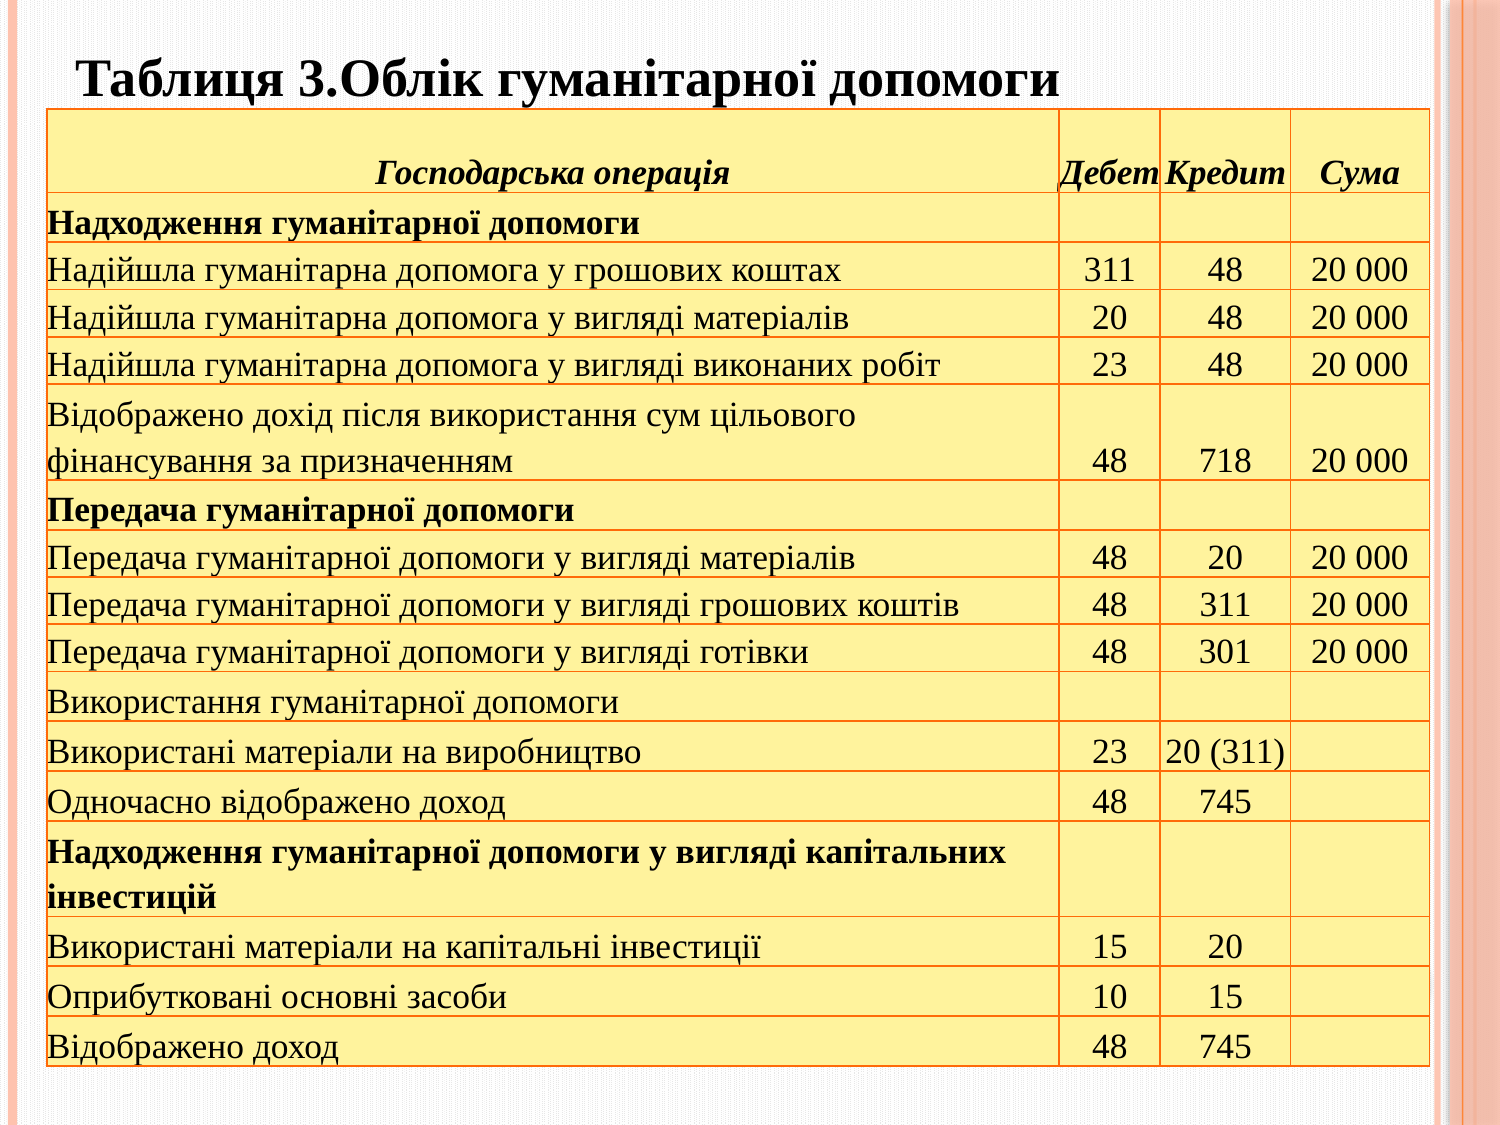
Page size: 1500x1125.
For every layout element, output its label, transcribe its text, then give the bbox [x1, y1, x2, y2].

list Таблиця 3.Облік гуманітарної допомоги [46, 35, 1454, 1090]
table_cell 745 [1161, 1017, 1290, 1065]
table_cell Передача гуманітарної допомоги [48, 481, 1058, 529]
table_cell [1060, 672, 1159, 720]
table_cell [1291, 772, 1429, 820]
table_cell Надходження гуманітарної допомоги у вигляді капітальних інвестицій [48, 822, 1058, 916]
table_cell 20 000 [1291, 625, 1429, 671]
table_cell 20 000 [1291, 578, 1429, 623]
table_cell 48 [1060, 1017, 1159, 1065]
table_cell Використані матеріали на капітальні інвестиції [48, 917, 1058, 965]
table_header Господарська операція [48, 110, 1058, 192]
table_cell 48 [1060, 385, 1159, 479]
table_cell 745 [1161, 772, 1290, 820]
table_cell 48 [1060, 531, 1159, 576]
table_cell [1291, 481, 1429, 529]
table_cell Одночасно відображено доход [48, 772, 1058, 820]
table_cell [1291, 722, 1429, 770]
table_cell [1291, 917, 1429, 965]
table_cell [1291, 193, 1429, 241]
table_cell 48 [1161, 338, 1290, 383]
table_cell Надійшла гуманітарна допомога у вигляді виконаних робіт [48, 338, 1058, 383]
table_header Сума [1291, 110, 1429, 192]
table_cell 301 [1161, 625, 1290, 671]
table_cell 311 [1060, 243, 1159, 289]
table_header Кредит [1161, 110, 1290, 192]
table_cell 20 000 [1291, 385, 1429, 479]
table_cell 15 [1161, 967, 1290, 1015]
table_cell Надійшла гуманітарна допомога у вигляді матеріалів [48, 290, 1058, 336]
table_cell [1291, 672, 1429, 720]
table_cell [1161, 822, 1290, 916]
table_cell 48 [1060, 578, 1159, 623]
table_cell 20 000 [1291, 531, 1429, 576]
table_cell [1161, 193, 1290, 241]
table_cell 48 [1060, 625, 1159, 671]
table_cell Передача гуманітарної допомоги у вигляді готівки [48, 625, 1058, 671]
table_cell [1060, 822, 1159, 916]
table_header Дебет [1060, 110, 1159, 192]
table_cell [1291, 967, 1429, 1015]
table_cell 20 [1161, 531, 1290, 576]
table_cell 15 [1060, 917, 1159, 965]
table_cell 718 [1161, 385, 1290, 479]
table_cell 23 [1060, 338, 1159, 383]
table_cell [1161, 672, 1290, 720]
table_cell 20 000 [1291, 243, 1429, 289]
table_cell Використані матеріали на виробництво [48, 722, 1058, 770]
table_cell 20 (311) [1161, 722, 1290, 770]
table_cell [1291, 822, 1429, 916]
table_cell 48 [1161, 243, 1290, 289]
table_cell [1291, 1017, 1429, 1065]
table_cell Передача гуманітарної допомоги у вигляді грошових коштів [48, 578, 1058, 623]
table_cell 48 [1161, 290, 1290, 336]
table_cell 311 [1161, 578, 1290, 623]
table_cell 20 000 [1291, 290, 1429, 336]
table_cell Надходження гуманітарної допомоги [48, 193, 1058, 241]
table_cell 20 [1161, 917, 1290, 965]
table_cell Оприбутковані основні засоби [48, 967, 1058, 1015]
table_cell [1060, 481, 1159, 529]
table_cell [1161, 481, 1290, 529]
table_cell 48 [1060, 772, 1159, 820]
table_cell 20 000 [1291, 338, 1429, 383]
table_cell [1060, 193, 1159, 241]
table_cell Надійшла гуманітарна допомога у грошових коштах [48, 243, 1058, 289]
table_cell Передача гуманітарної допомоги у вигляді матеріалів [48, 531, 1058, 576]
table_cell Відображено доход [48, 1017, 1058, 1065]
table_cell Відображено дохід після використання сум цільового фінансування за призначенням [48, 385, 1058, 479]
table_cell 20 [1060, 290, 1159, 336]
table_cell Використання гуманітарної допомоги [48, 672, 1058, 720]
table_cell 10 [1060, 967, 1159, 1015]
table_cell 23 [1060, 722, 1159, 770]
